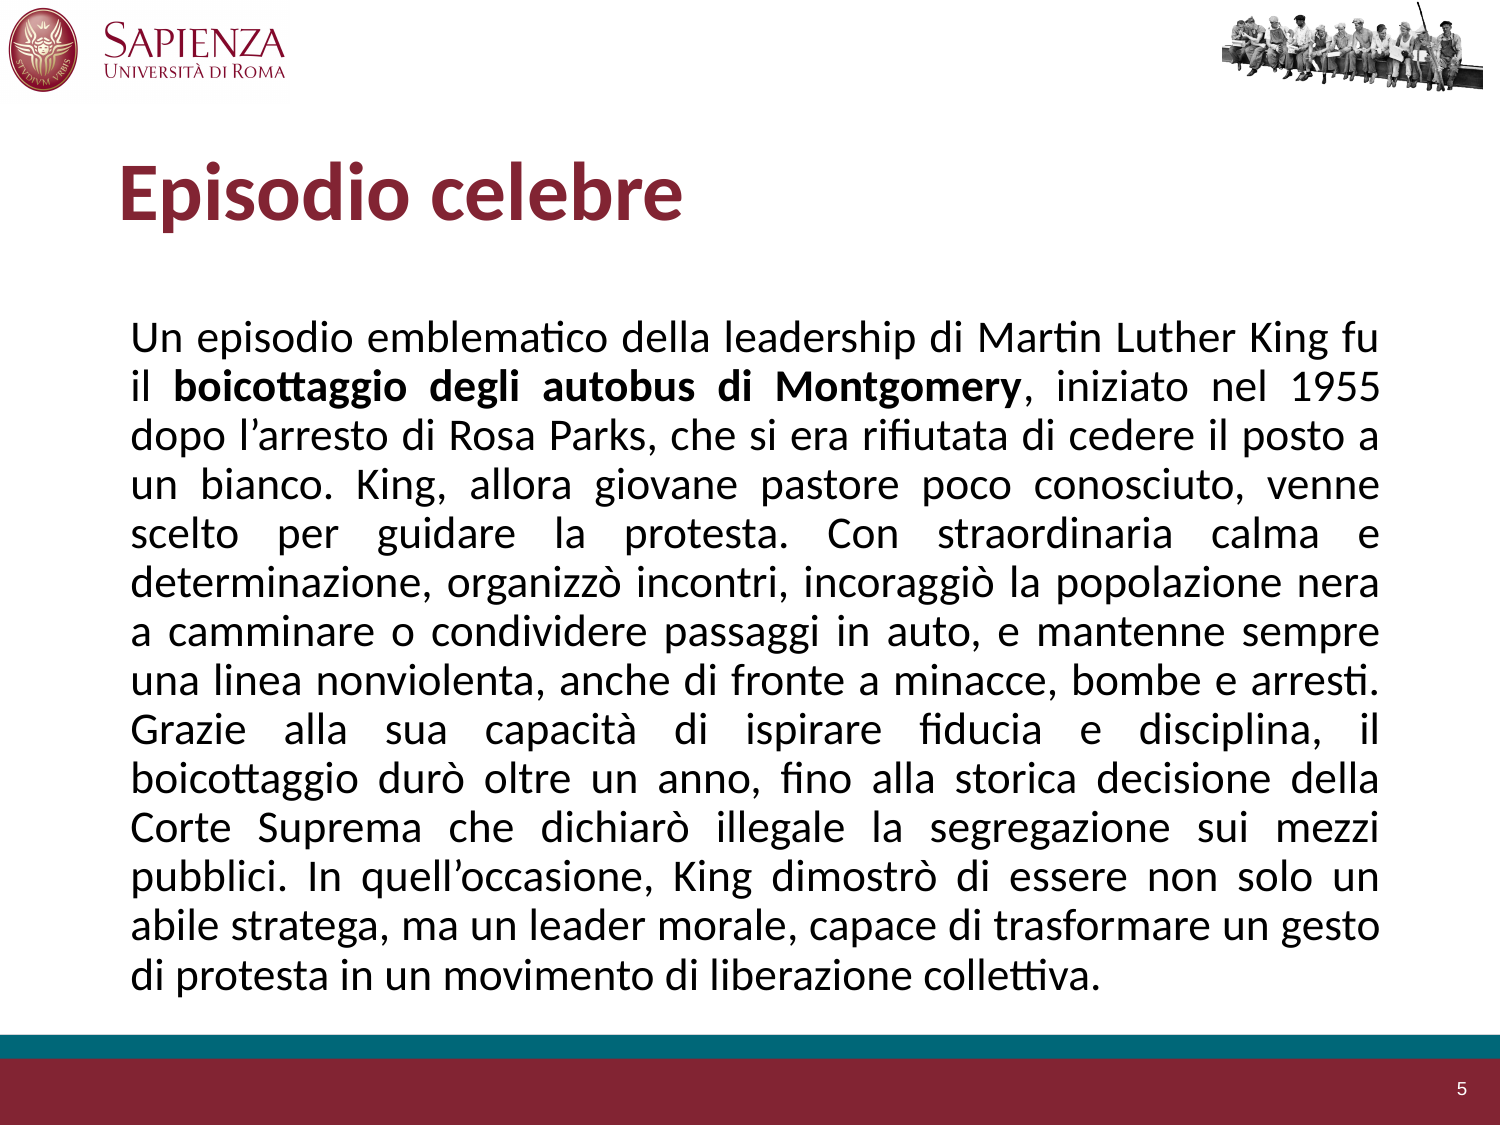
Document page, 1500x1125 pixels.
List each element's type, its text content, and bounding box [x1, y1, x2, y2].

title Episodio celebre [103, 85, 1397, 299]
picture [1222, 1, 1483, 92]
picture [0, 0, 290, 104]
list Un episodio emblematico della leadership di Martin Luther King fu il boicottaggio degli autobus di Montgomery, iniziato nel 1955 dopo l’arresto di Rosa Parks, che si era rifiutata di cedere il posto a un bianco. King, allora giovane pastore poco conosciuto, venne scelto per guidare la protesta. Con straordinaria calma e determinazione, organizzò incontri, incoraggiò la popolazione nera a camminare o condividere passaggi in auto, e mantenne sempre una linea nonviolenta, anche di fronte a minacce, bombe e arresti. Grazie alla sua capacità di ispirare fiducia e disciplina, il boicottaggio durò oltre un anno, fino alla storica decisione della Corte Suprema che dichiarò illegale la segregazione sui mezzi pubblici. In quell’occasione, King dimostrò di essere non solo un abile stratega, ma un leader morale, capace di trasformare un gesto di protesta in un movimento di liberazione collettiva. [103, 299, 1397, 1014]
slide_number 5 [1144, 1057, 1483, 1118]
